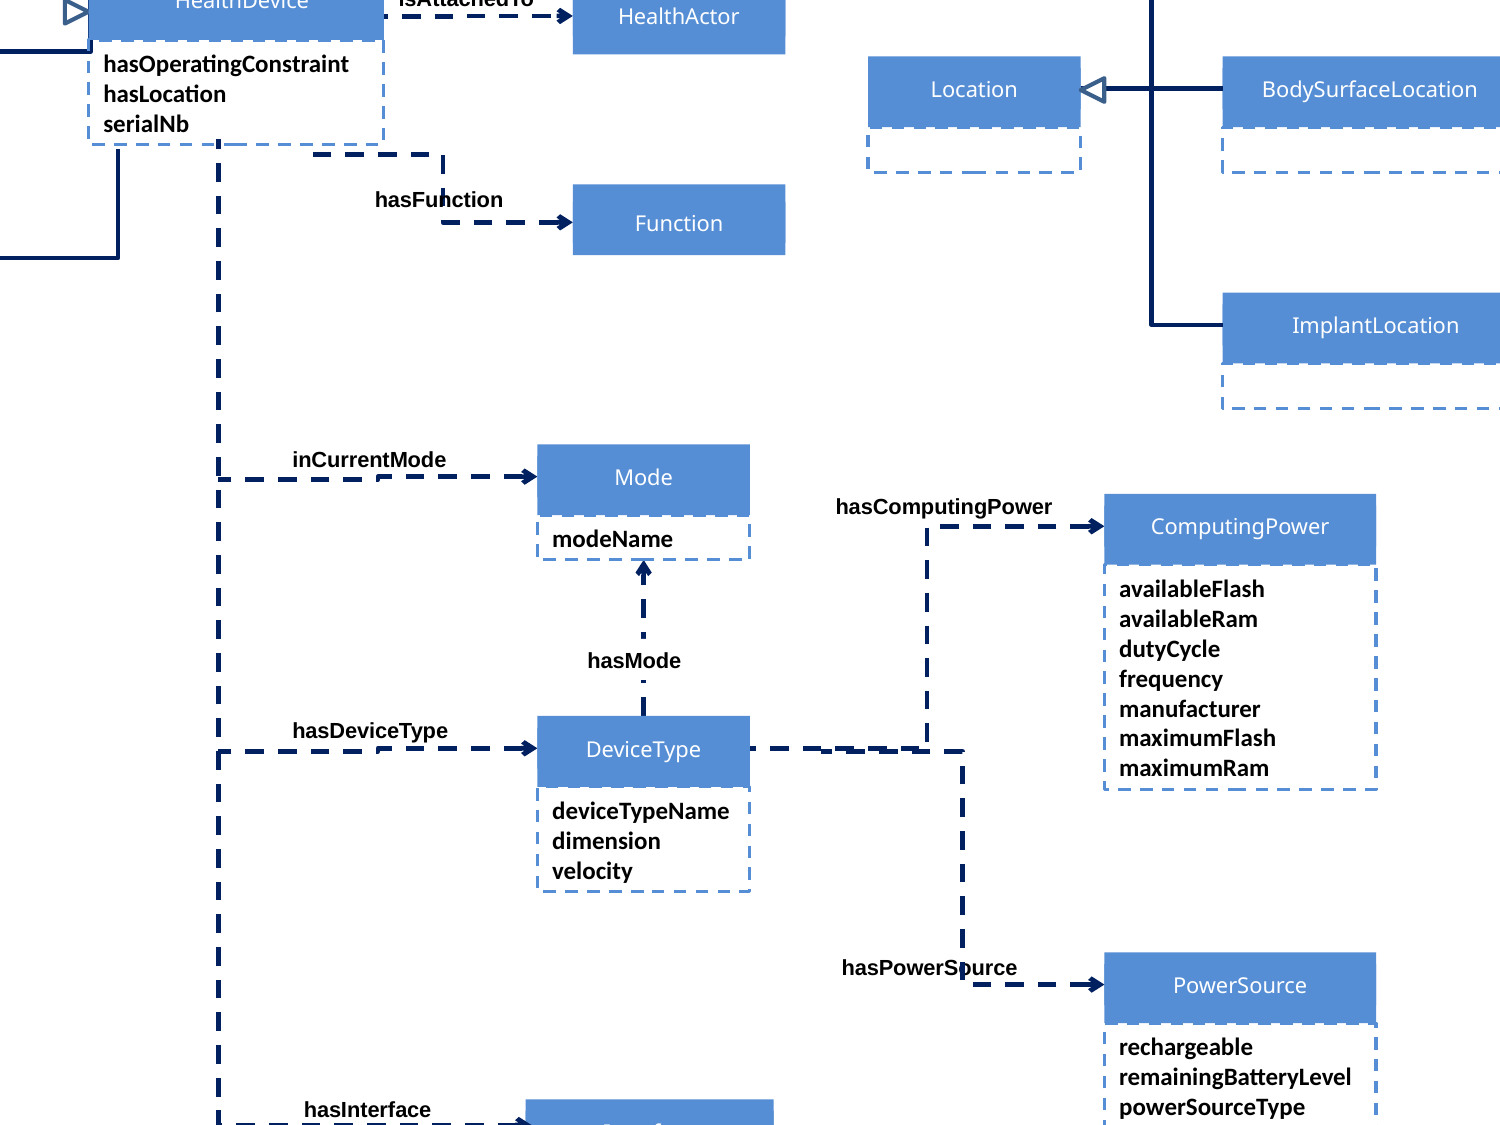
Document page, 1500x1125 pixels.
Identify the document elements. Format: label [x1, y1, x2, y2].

text_box [0, 0, 1500, 1125]
